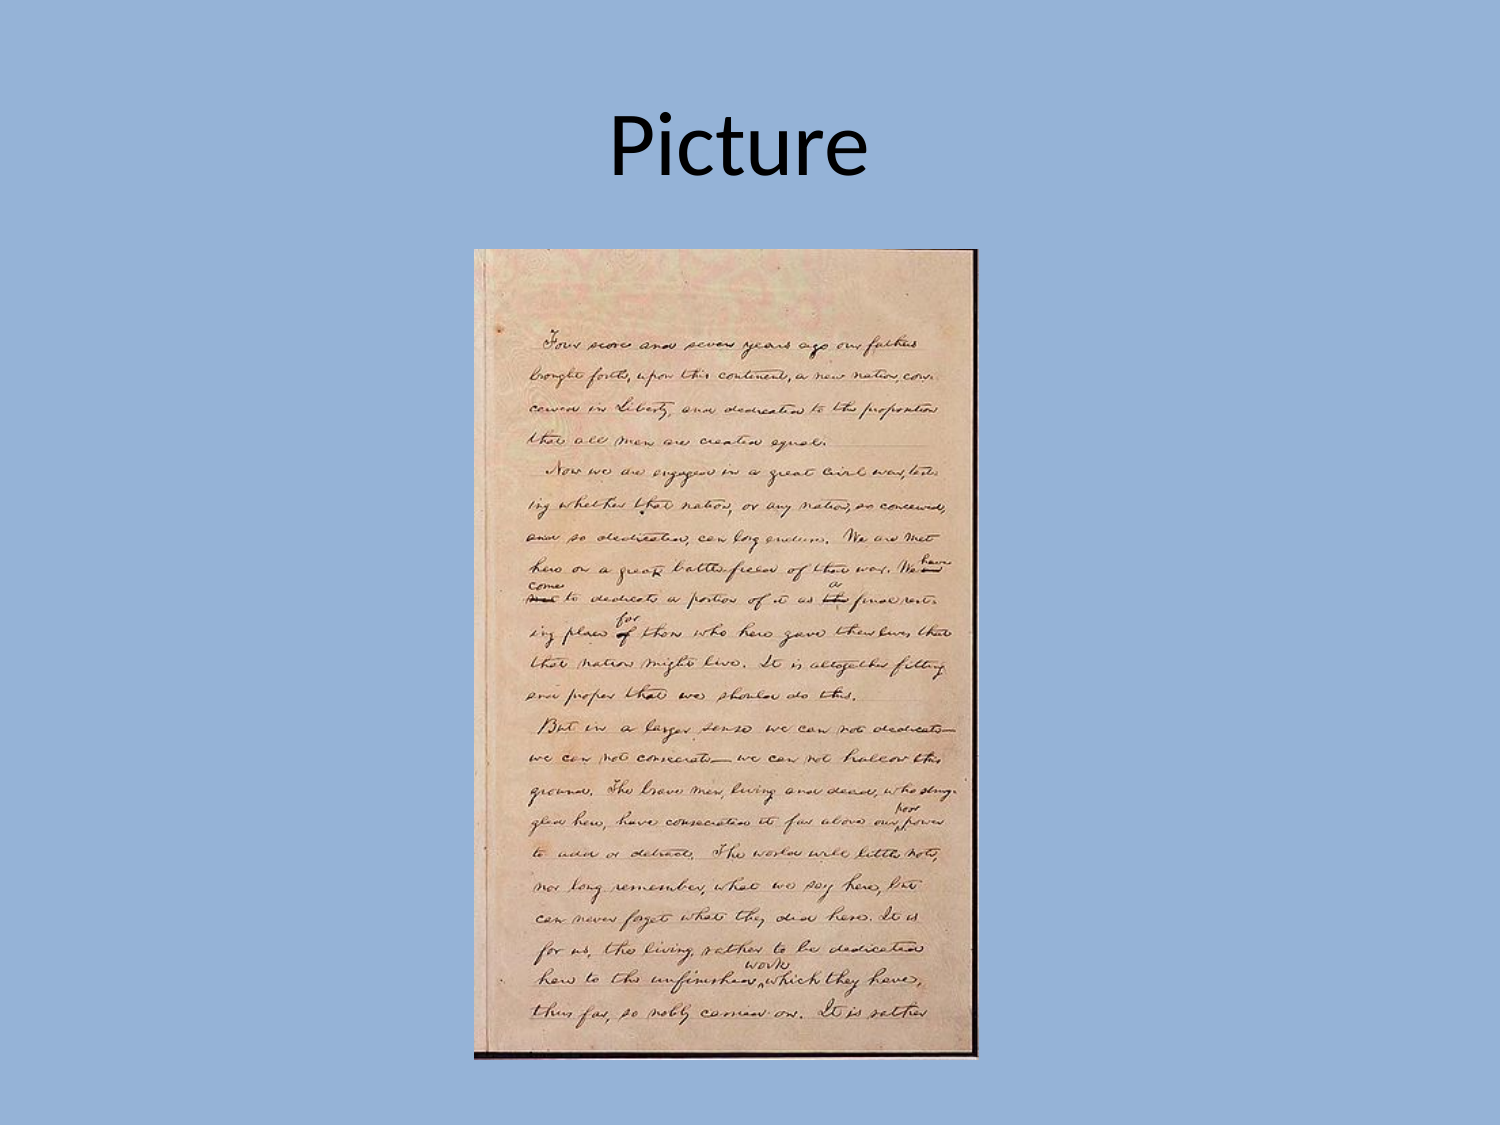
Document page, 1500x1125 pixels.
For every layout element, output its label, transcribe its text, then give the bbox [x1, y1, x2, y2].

title Picture [75, 45, 1425, 233]
picture [474, 249, 979, 1061]
